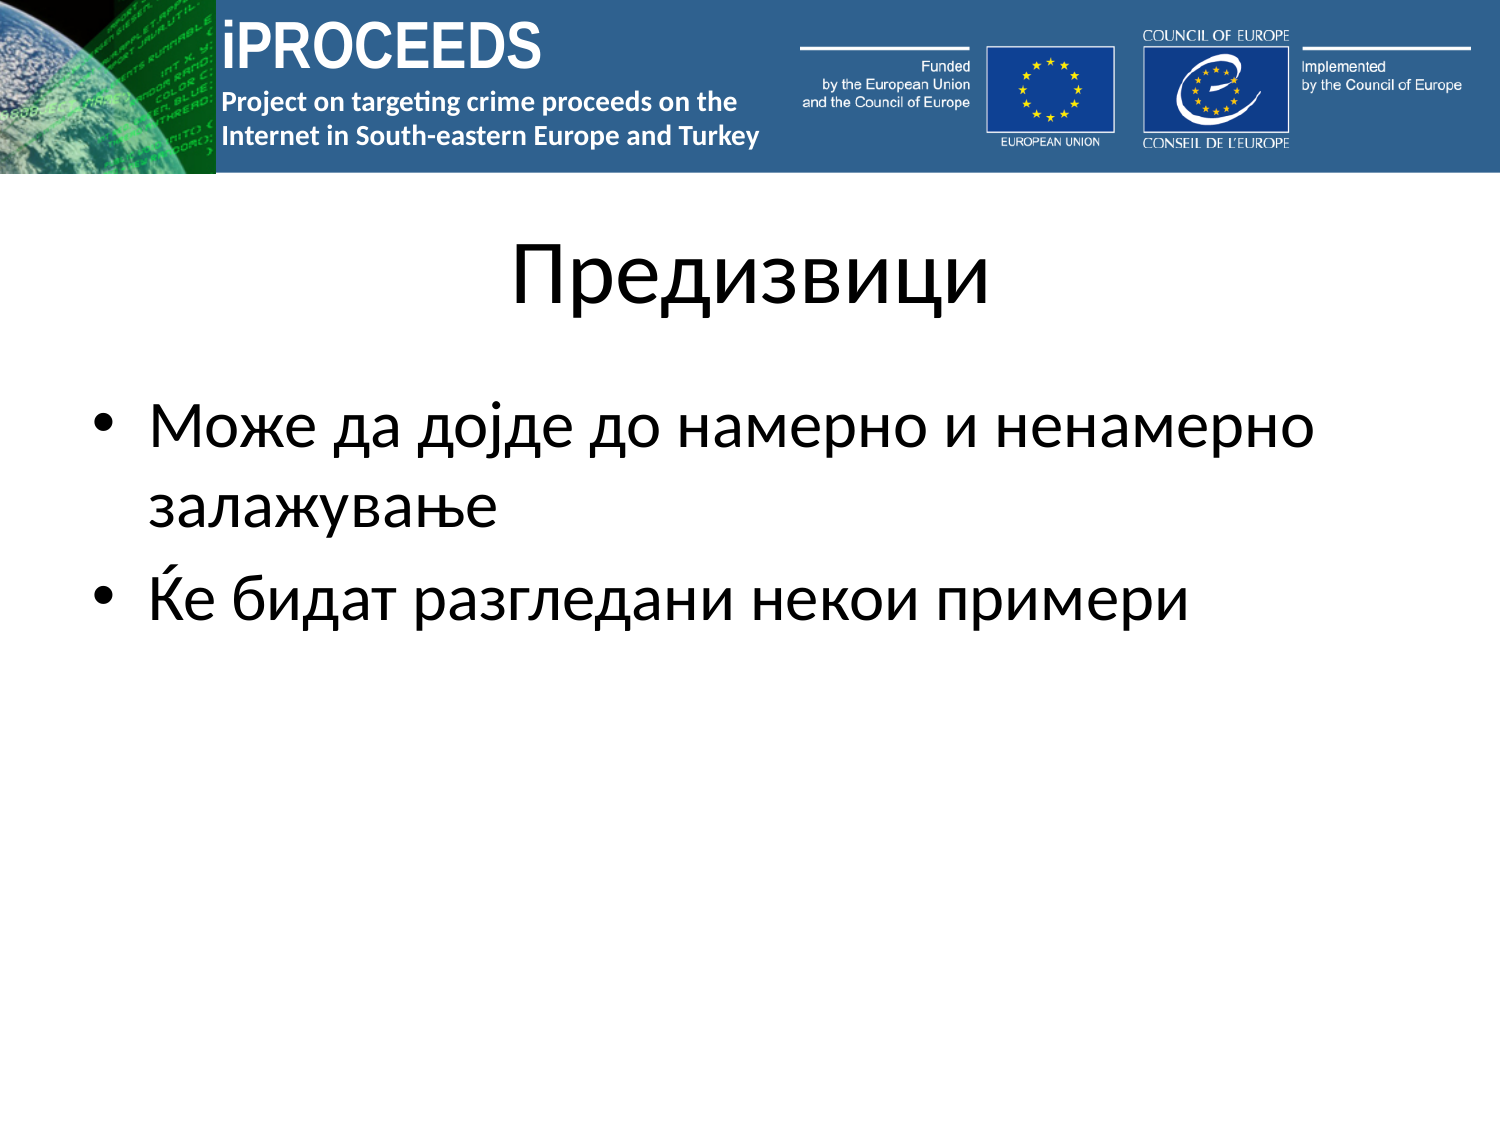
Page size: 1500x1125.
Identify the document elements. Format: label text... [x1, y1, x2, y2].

list Може да дојде до намерно и ненамерно залажување Ќе бидат разгледани некои примери [76, 373, 1427, 1017]
title Предизвици [76, 172, 1427, 361]
picture [800, 30, 1471, 148]
picture [0, 0, 216, 174]
